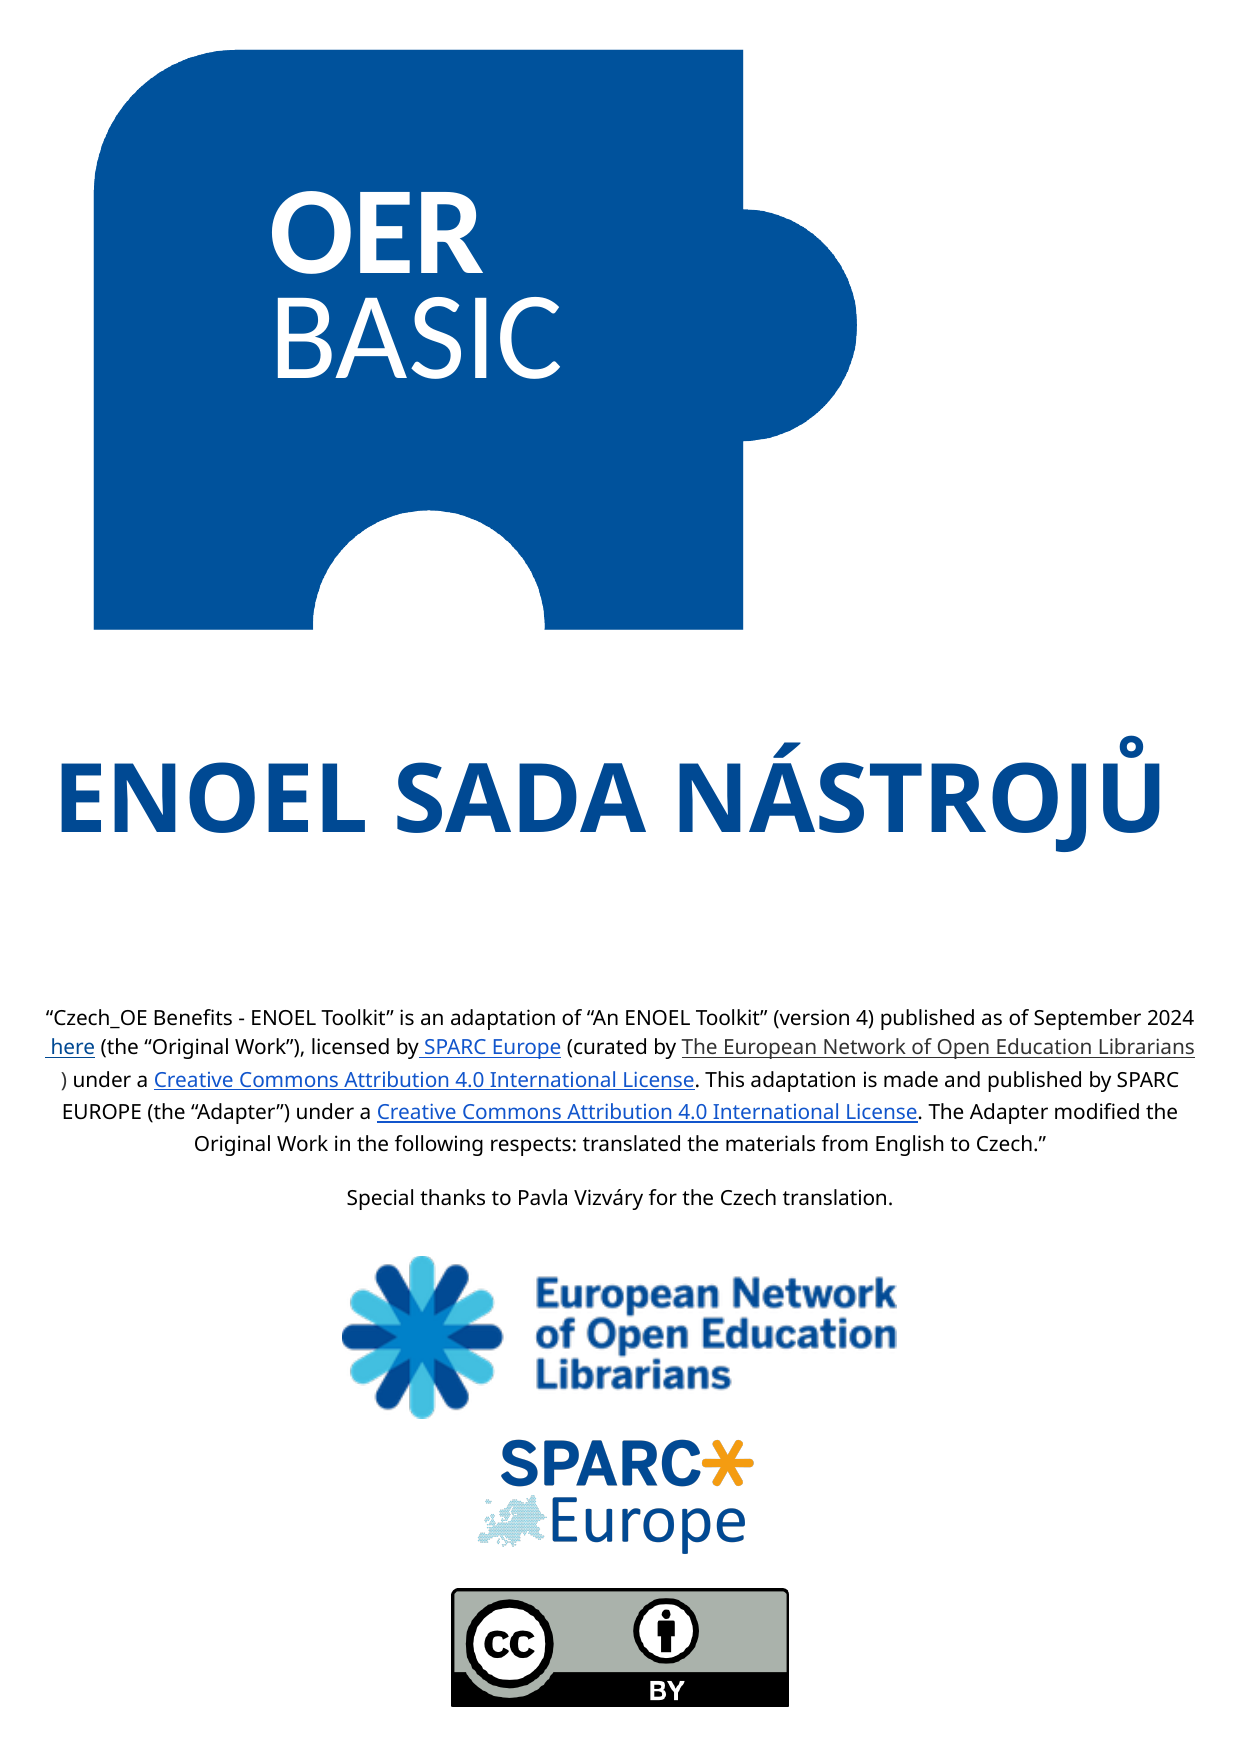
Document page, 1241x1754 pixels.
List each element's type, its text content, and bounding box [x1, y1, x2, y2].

picture [342, 1256, 898, 1559]
text_box ENOEL SADA NÁSTROJŮ [38, 721, 1202, 867]
picture [93, 49, 857, 630]
text_box “Czech_OE Benefits - ENOEL Toolkit” is an adaptation of “An ENOEL Toolkit” (version 4) published as of September 2024 here (the “Original Work”), licensed by SPARC Europe (curated by The European Network of Open Education Librarians) under a Creative Commons Attribution 4.0 International License. This adaptation is made and published by SPARC EUROPE (the “Adapter”) under a Creative Commons Attribution 4.0 International License. The Adapter modified the Original Work in the following respects: translated the materials from English to Czech.” Special thanks to Pavla Vizváry for the Czech translation. [28, 986, 1211, 1225]
picture [450, 1588, 790, 1708]
